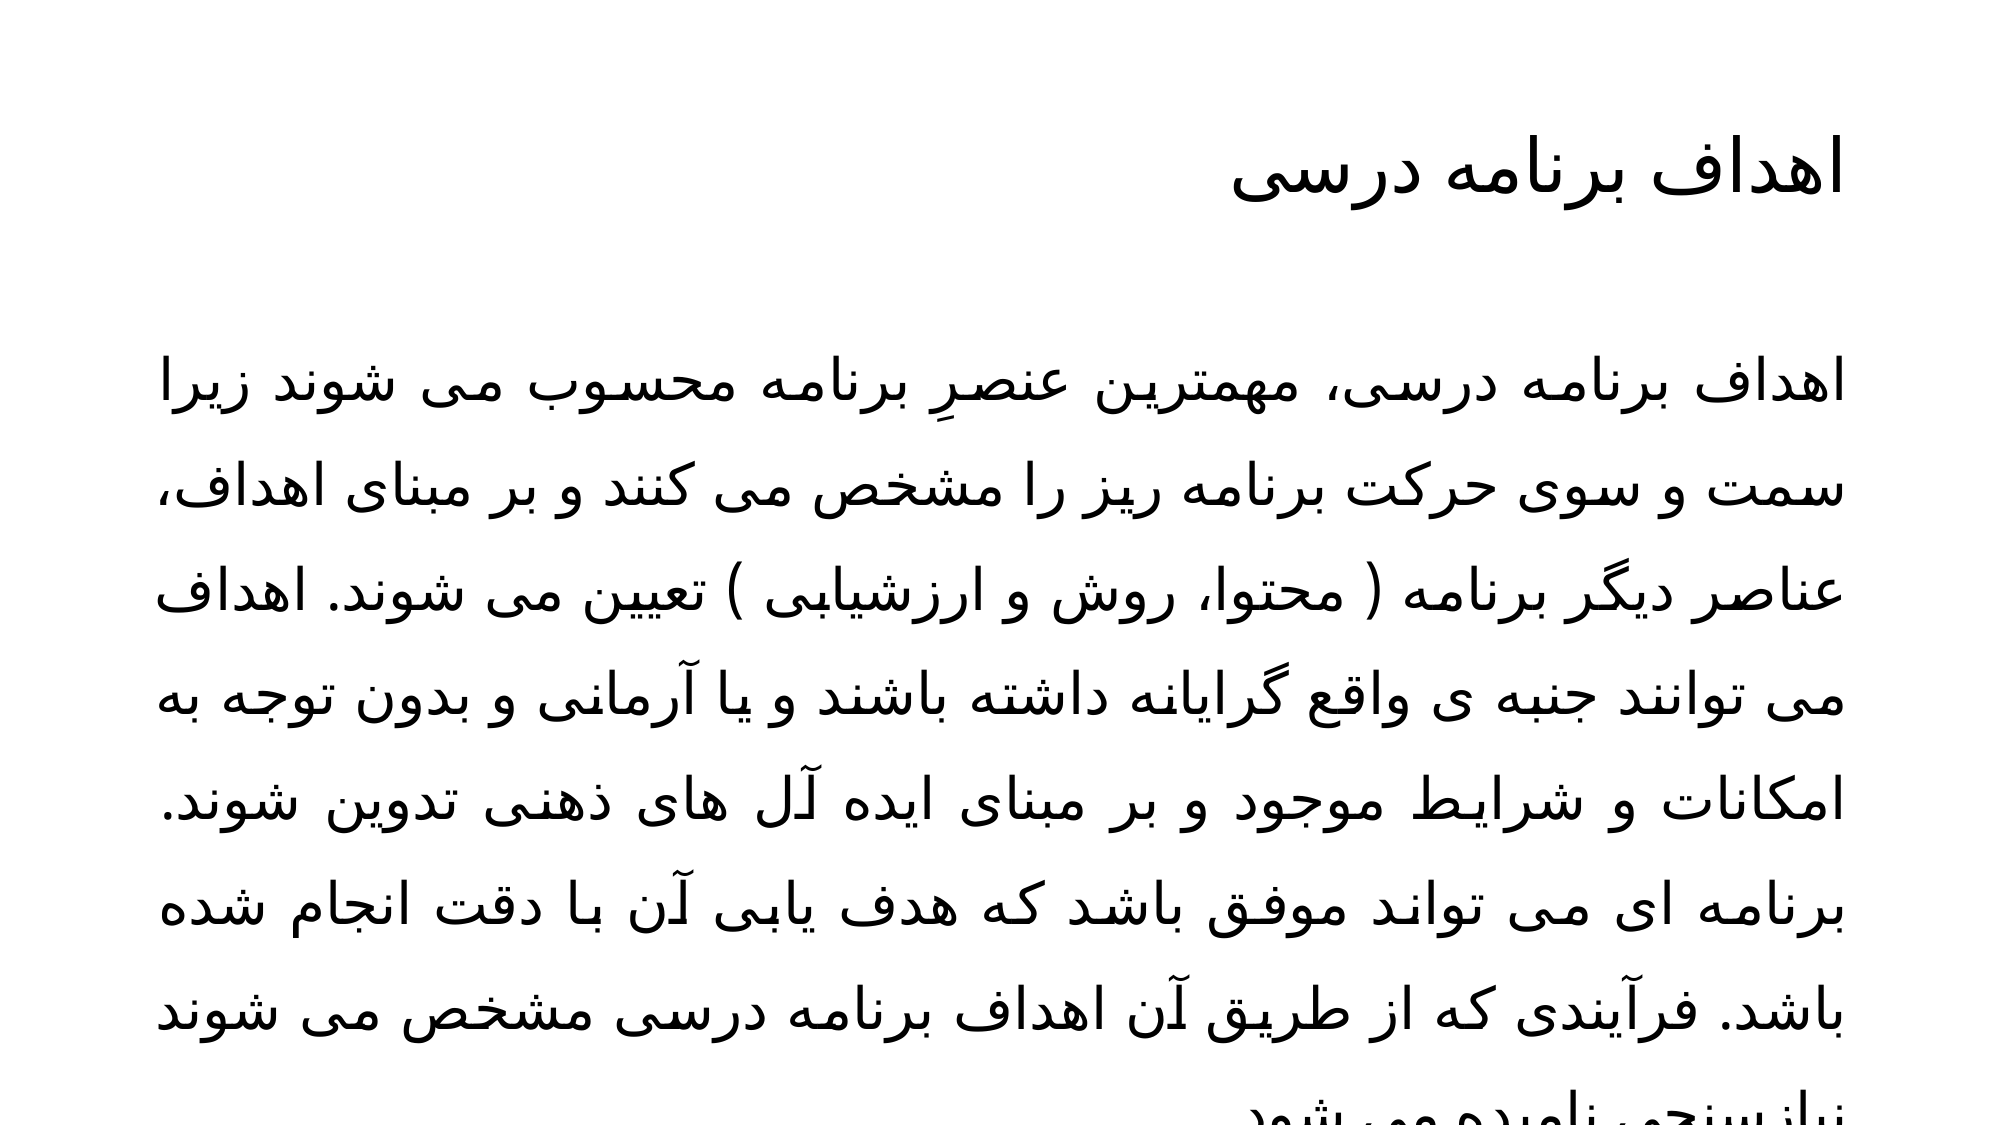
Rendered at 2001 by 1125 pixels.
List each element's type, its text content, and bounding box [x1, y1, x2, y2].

title اهداف برنامه درسی [137, 59, 1863, 278]
list اهداف برنامه درسی، مهمترین عنصرِ برنامه محسوب می شوند زیرا سمت و سوی حرکت برنامه ریز را مشخص می کنند و بر مبنای اهداف، عناصر دیگر برنامه ( محتوا، روش و ارزشیابی ) تعیین می شوند. اهداف می توانند جنبه ی واقع گرایانه داشته باشند و یا آرمانی و بدون توجه به امکانات و شرایط موجود و بر مبنای ایده آل های ذهنی تدوین شوند. برنامه ای می تواند موفق باشد که هدف یابی آن با دقت انجام شده باشد. فرآیندی که از طریق آن اهداف برنامه درسی مشخص می شوند نیازسنجی نامیده می شود. [137, 299, 1863, 1014]
